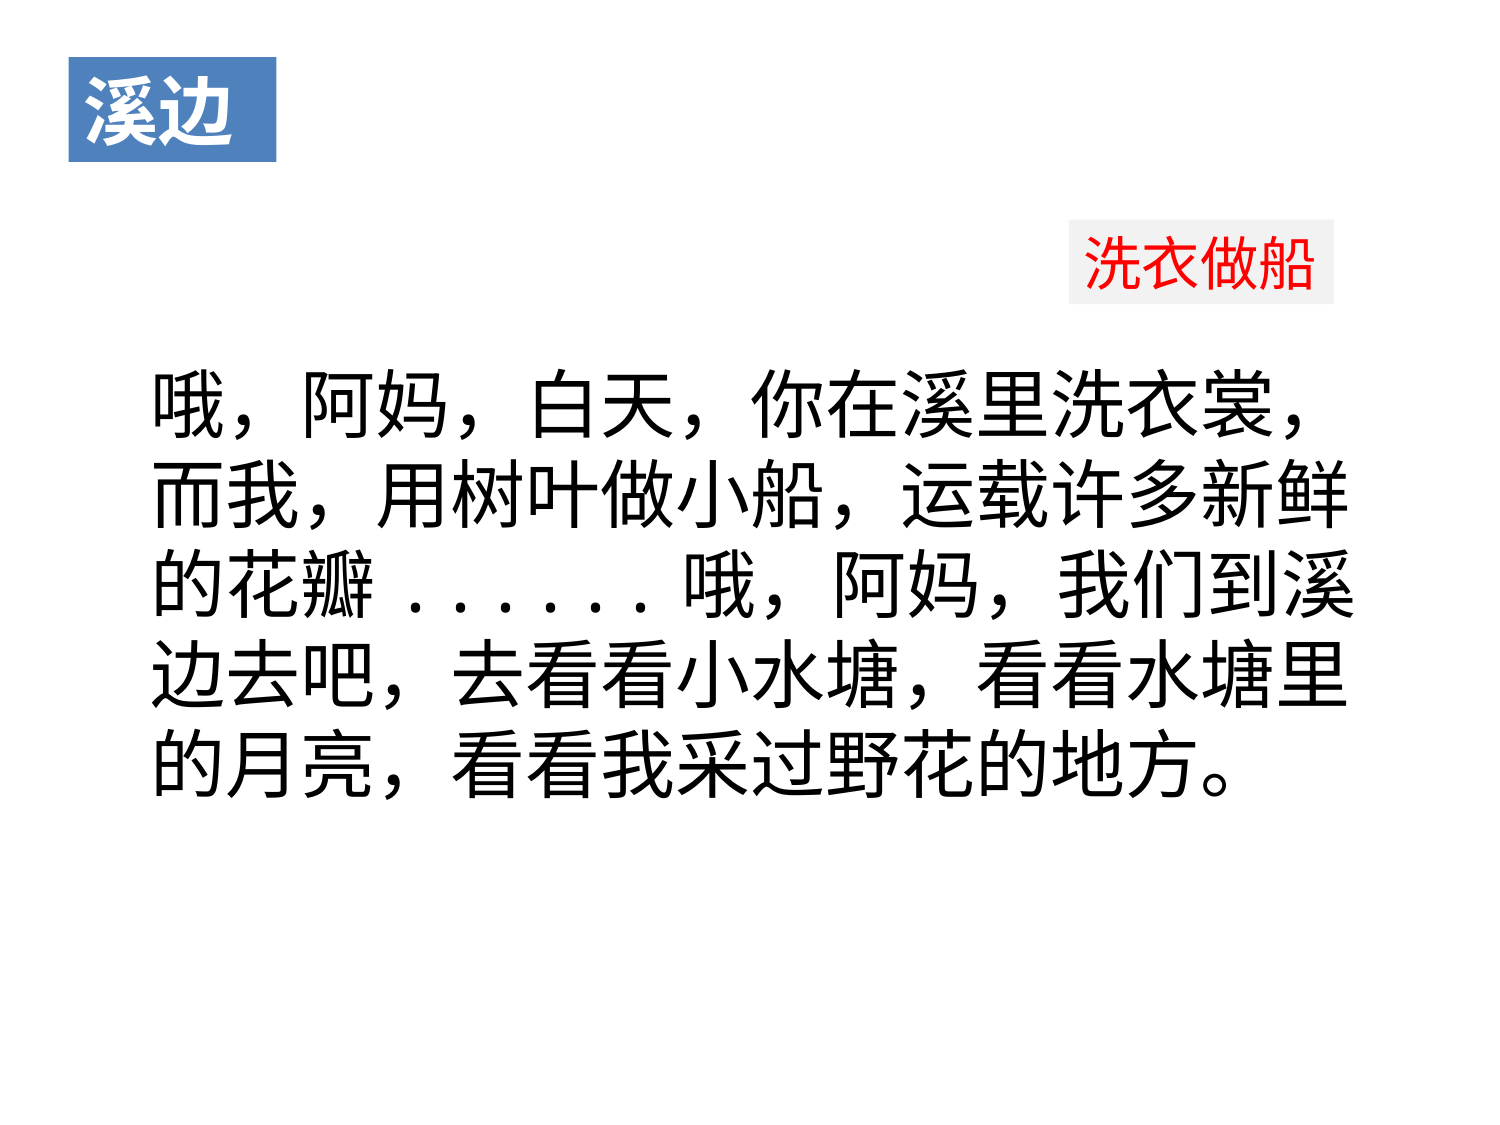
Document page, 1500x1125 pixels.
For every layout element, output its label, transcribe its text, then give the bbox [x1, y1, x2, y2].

text_box 溪边 [68, 57, 277, 162]
text_box 哦，阿妈，白天，你在溪里洗衣裳，而我，用树叶做小船，运载许多新鲜的花瓣......哦，阿妈，我们到溪边去吧，去看看小水塘，看看水塘里的月亮，看看我采过野花的地方。 [135, 349, 1439, 815]
text_box 洗衣做船 [1068, 219, 1334, 305]
